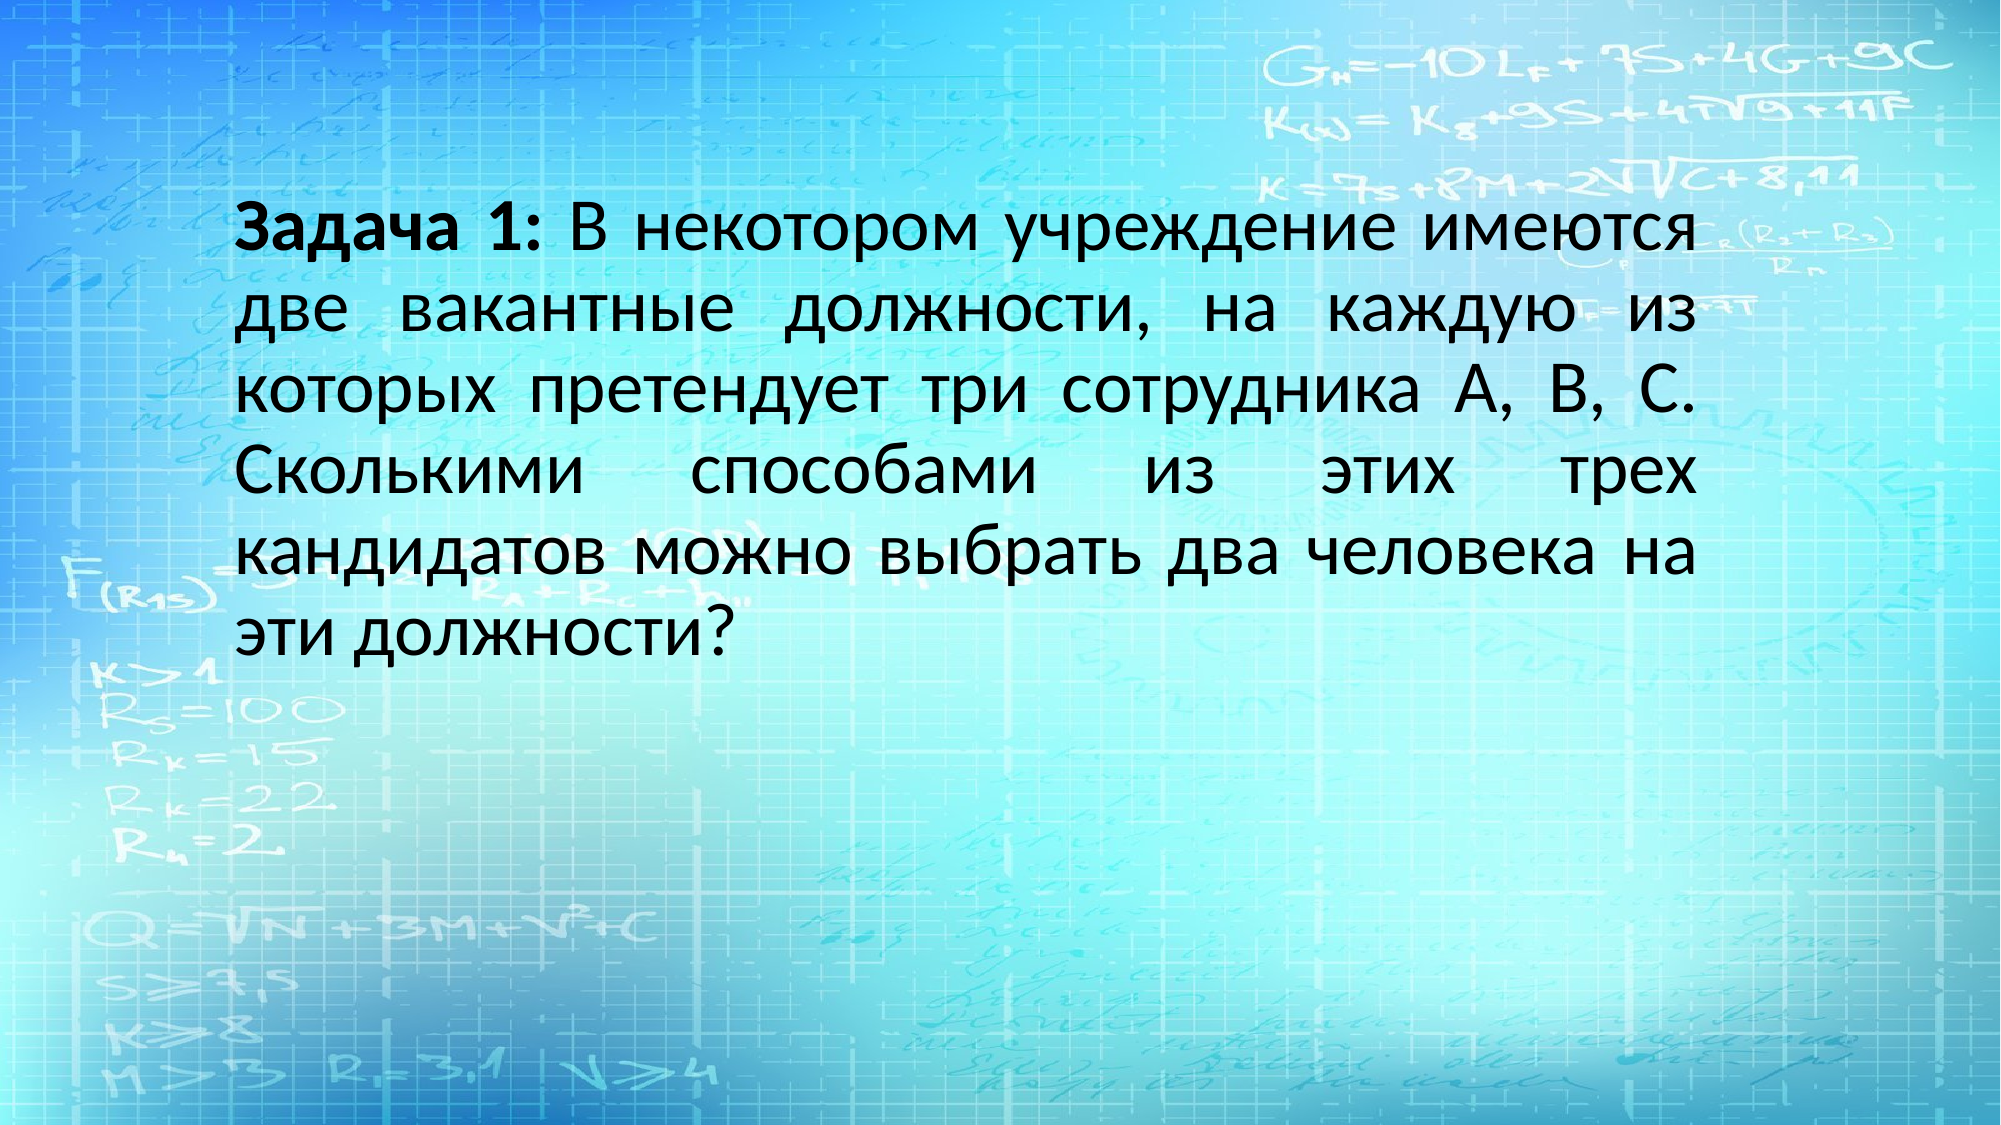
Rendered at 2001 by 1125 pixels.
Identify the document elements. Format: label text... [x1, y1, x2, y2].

picture [0, 0, 2001, 1125]
list Задача 1: В некотором учреждение имеются две вакантные должности, на каждую из которых претендует три сотрудника А, В, С. Сколькими способами из этих трех кандидатов можно выбрать два человека на эти должности? [219, 178, 1715, 662]
